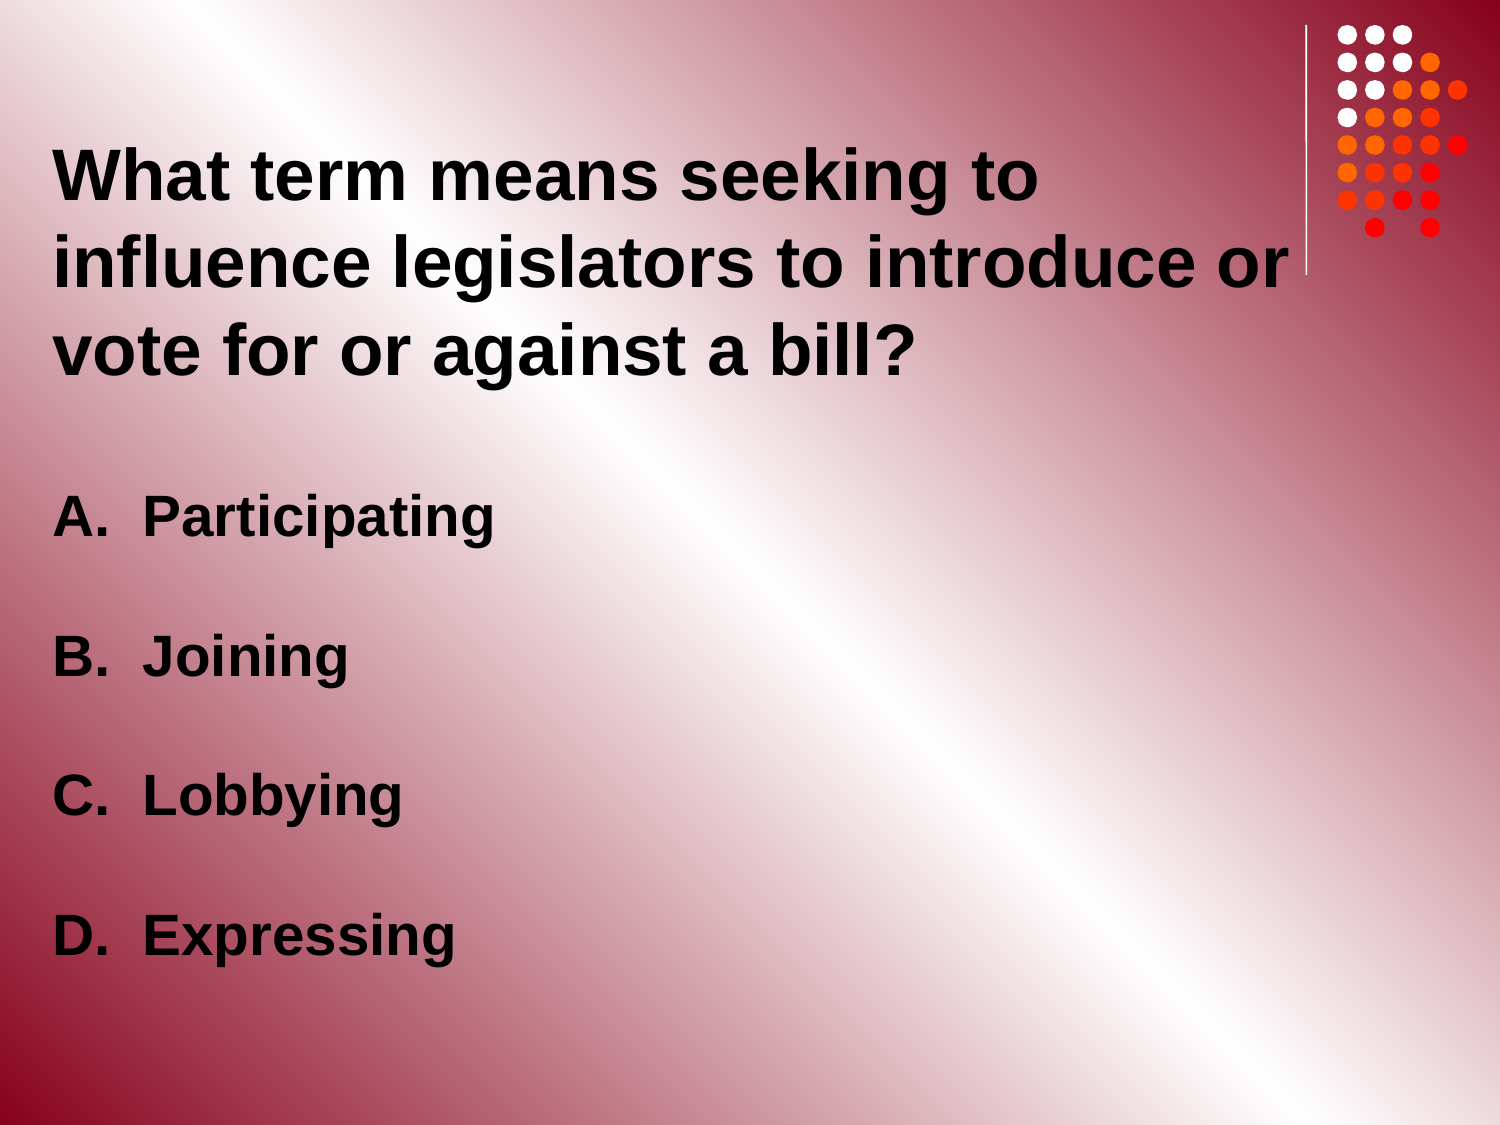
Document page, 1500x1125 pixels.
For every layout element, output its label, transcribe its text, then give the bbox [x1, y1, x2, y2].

text_box What term means seeking to influence legislators to introduce or vote for or against a bill? A. Participating B. Joining C. Lobbying D. Expressing [37, 937, 1313, 1125]
